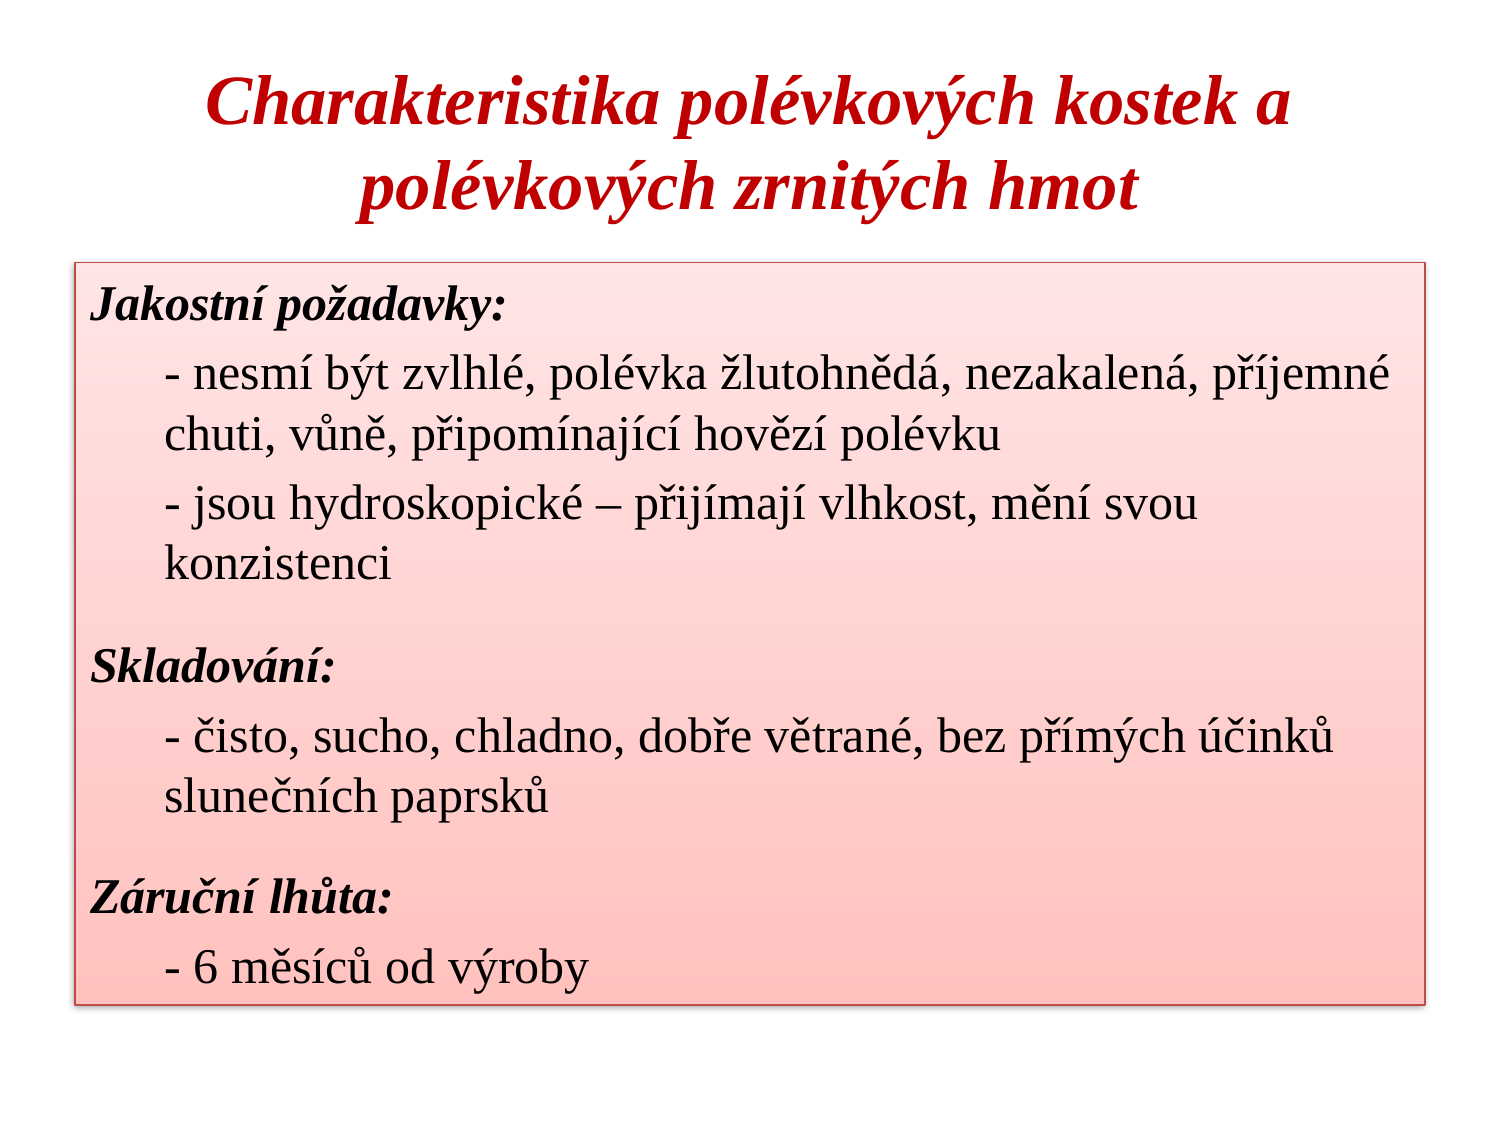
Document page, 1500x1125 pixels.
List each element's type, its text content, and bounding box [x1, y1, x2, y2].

title Charakteristika polévkových kostek a polévkových zrnitých hmot [75, 45, 1425, 233]
list Jakostní požadavky: - nesmí být zvlhlé, polévka žlutohnědá, nezakalená, příjemné chuti, vůně, připomínající hovězí polévku - jsou hydroskopické – přijímají vlhkost, mění svou konzistenci Skladování: - čisto, sucho, chladno, dobře větrané, bez přímých účinků slunečních paprsků Záruční lhůta: - 6 měsíců od výroby [74, 262, 1426, 1006]
